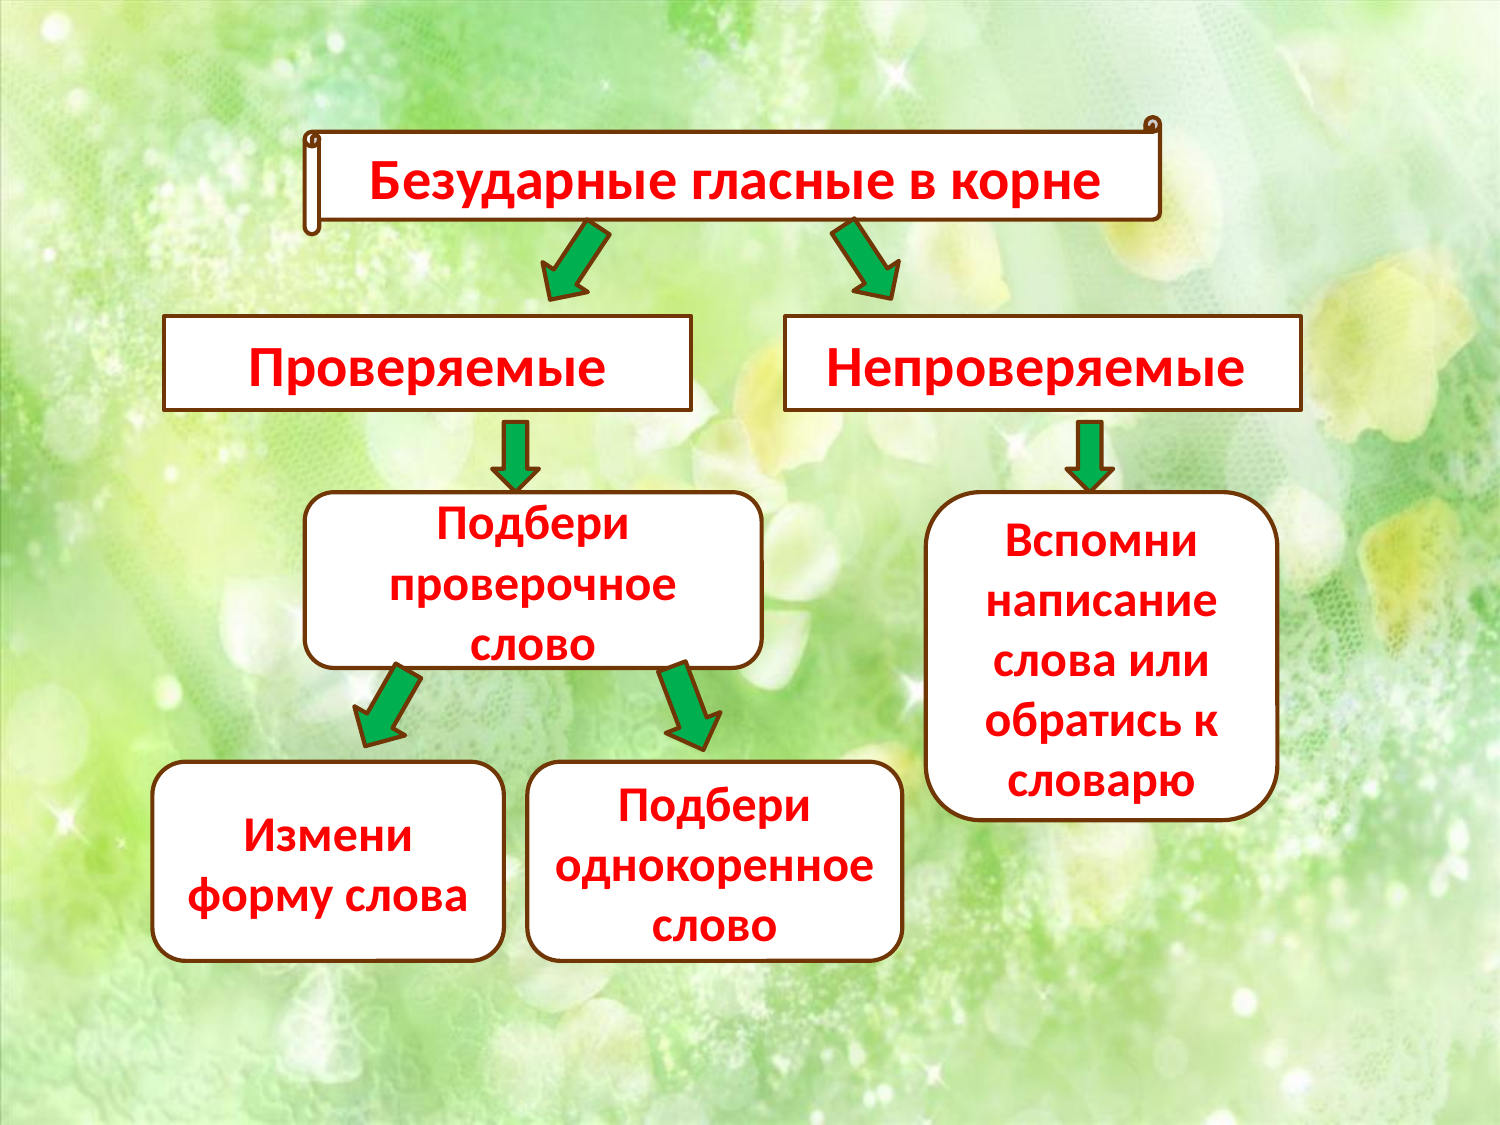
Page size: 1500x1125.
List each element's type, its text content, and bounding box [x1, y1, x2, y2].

picture [0, 0, 1500, 1125]
text_box [1064, 419, 1116, 490]
text_box Проверяемые [162, 314, 693, 412]
text_box [656, 659, 723, 752]
text_box Измени форму слова [150, 759, 507, 963]
text_box [540, 217, 612, 302]
text_box Вспомни написание слова или обратись к словарю [923, 490, 1280, 823]
text_box [352, 661, 424, 749]
text_box [490, 419, 541, 490]
text_box Безударные гласные в корне [302, 115, 1163, 237]
text_box Непроверяемые [783, 314, 1303, 412]
text_box Подбери однокоренное слово [525, 759, 905, 963]
text_box [829, 216, 901, 301]
text_box Подбери проверочное слово [302, 490, 764, 671]
